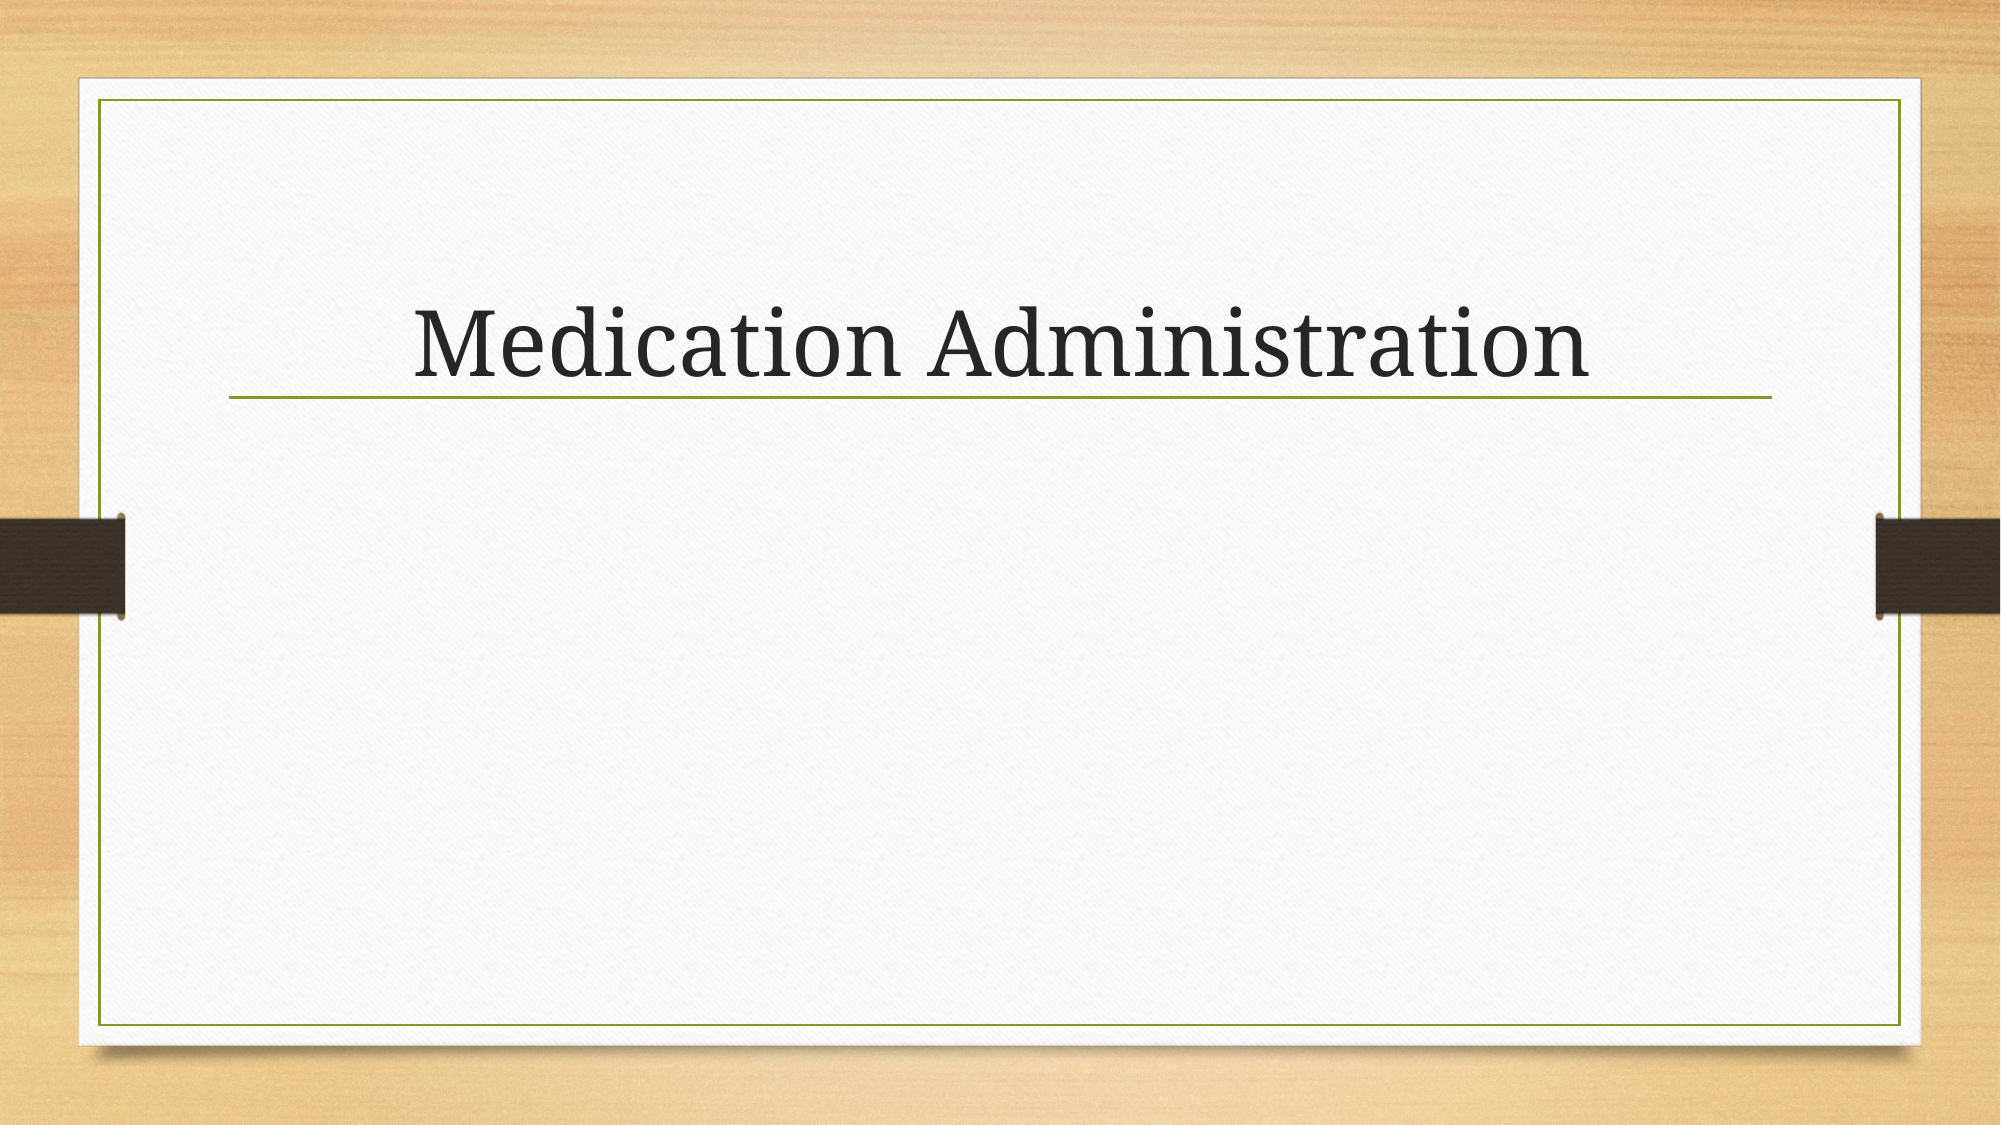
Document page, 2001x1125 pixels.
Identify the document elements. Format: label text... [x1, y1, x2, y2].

picture [0, 0, 2001, 1125]
list Medication Administration [208, 277, 1784, 823]
